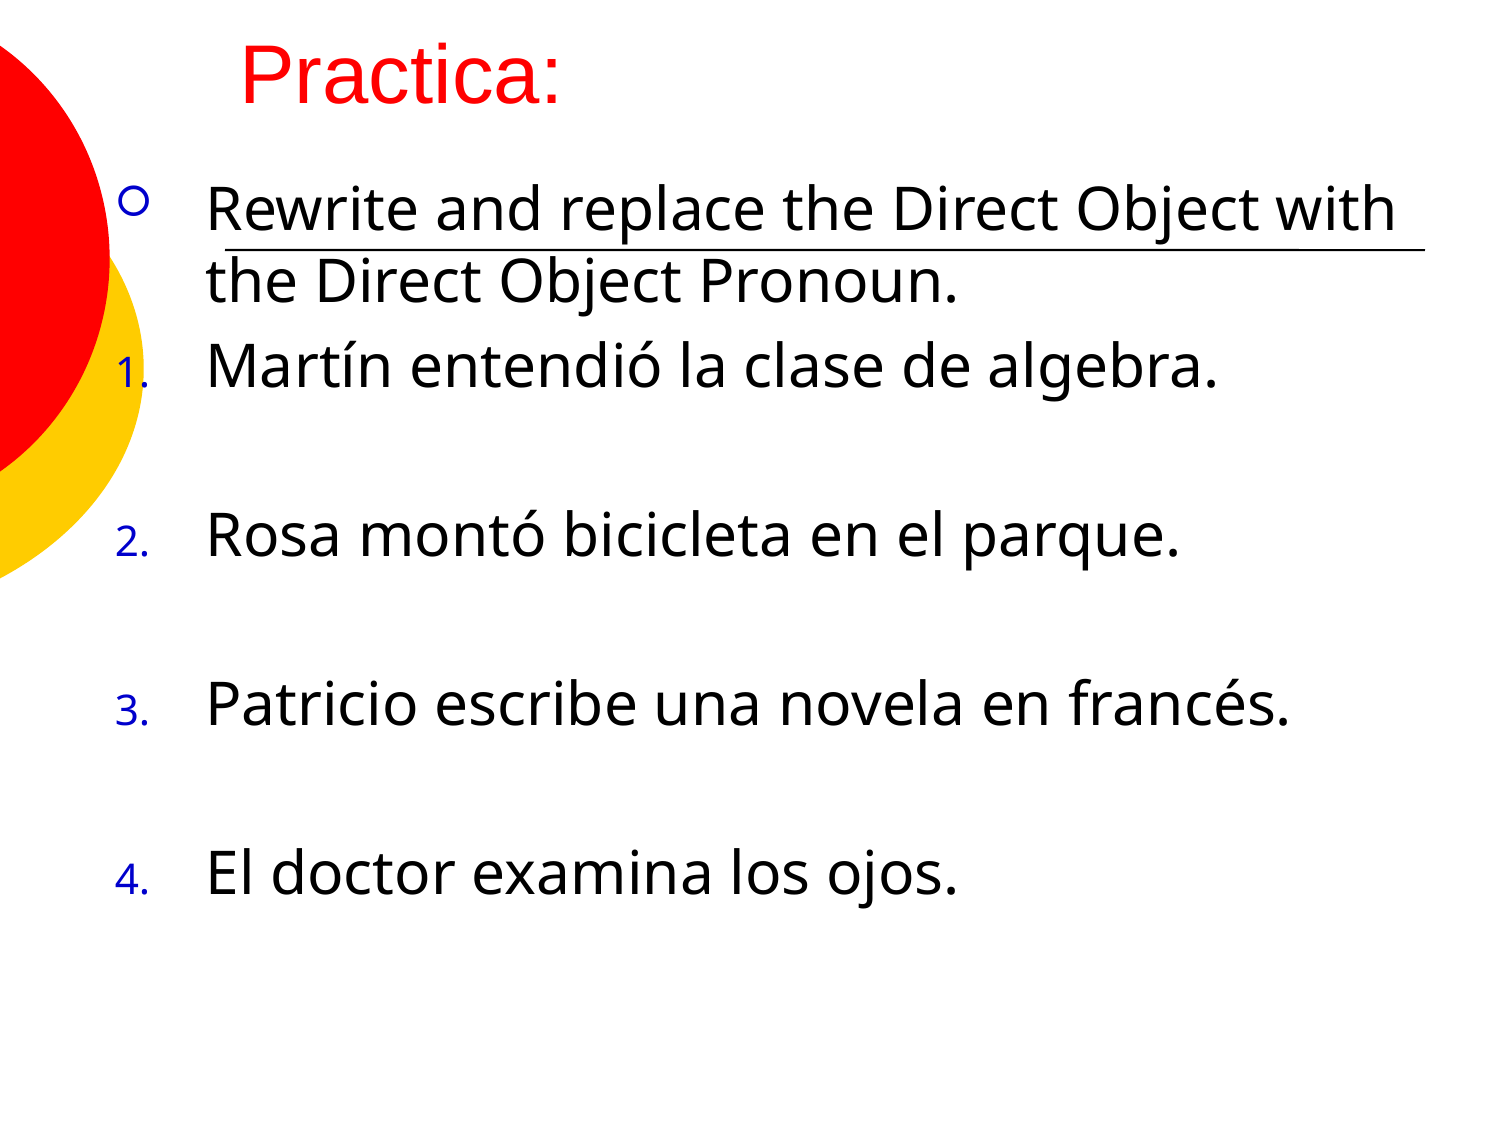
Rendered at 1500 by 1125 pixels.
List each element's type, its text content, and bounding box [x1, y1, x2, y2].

text_box Rewrite and replace the Direct Object with the Direct Object Pronoun. Martín entendió la clase de algebra. Rosa montó bicicleta en el parque. Patricio escribe una novela en francés. El doctor examina los ojos. [99, 162, 1500, 1125]
text_box Practica: [224, 12, 1425, 150]
